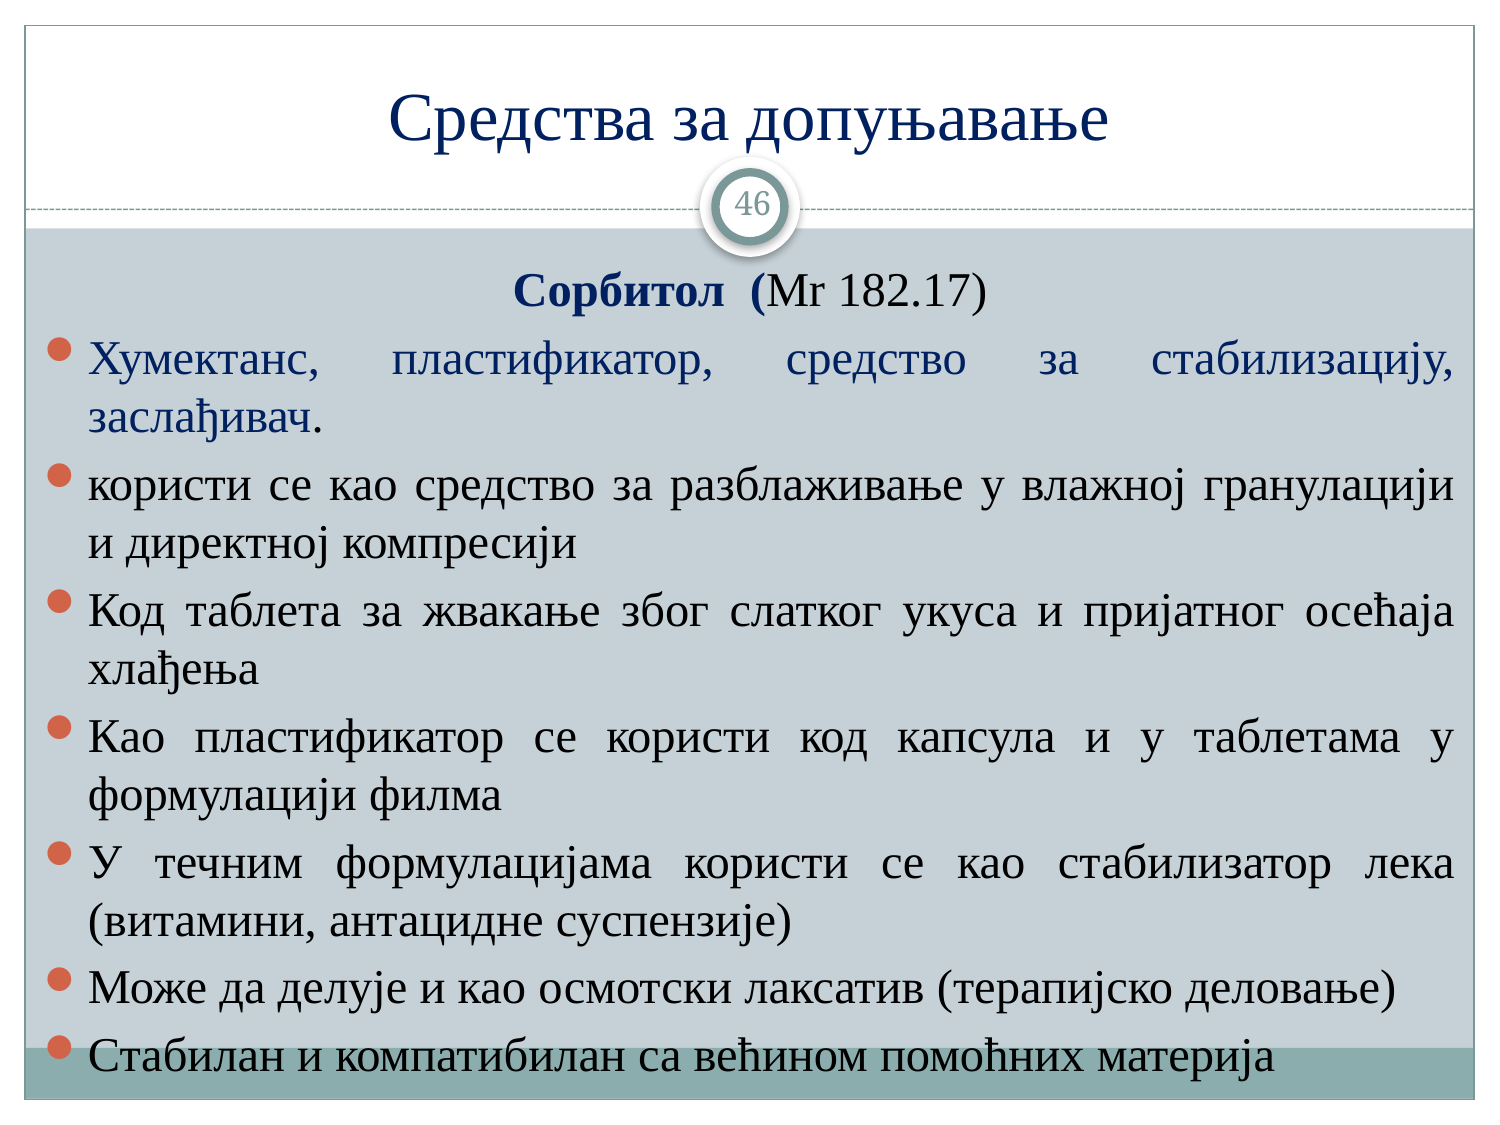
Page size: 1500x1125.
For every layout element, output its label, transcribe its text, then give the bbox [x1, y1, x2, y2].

list Сорбитол (Mr 182.17) Хумектанс, пластификатор, средство за стабилизацију, заслађивач. користи се као средство за разблаживање у влажној гранулацији и директној компресији Код таблета за жвакање због слатког укуса и пријатног осећаја хлађења Као пластификатор се користи код капсула и у таблетама у формулацији филма У течним формулацијама користи се као стабилизатор лека (витамини, антацидне суспензије) Може да делује и као осмотски лаксатив (терапијско деловање) Стабилан и компатибилан са већином помоћних материја [29, 250, 1471, 1094]
title Средства за допуњавање [49, 37, 1450, 162]
slide_number 46 [715, 168, 791, 241]
